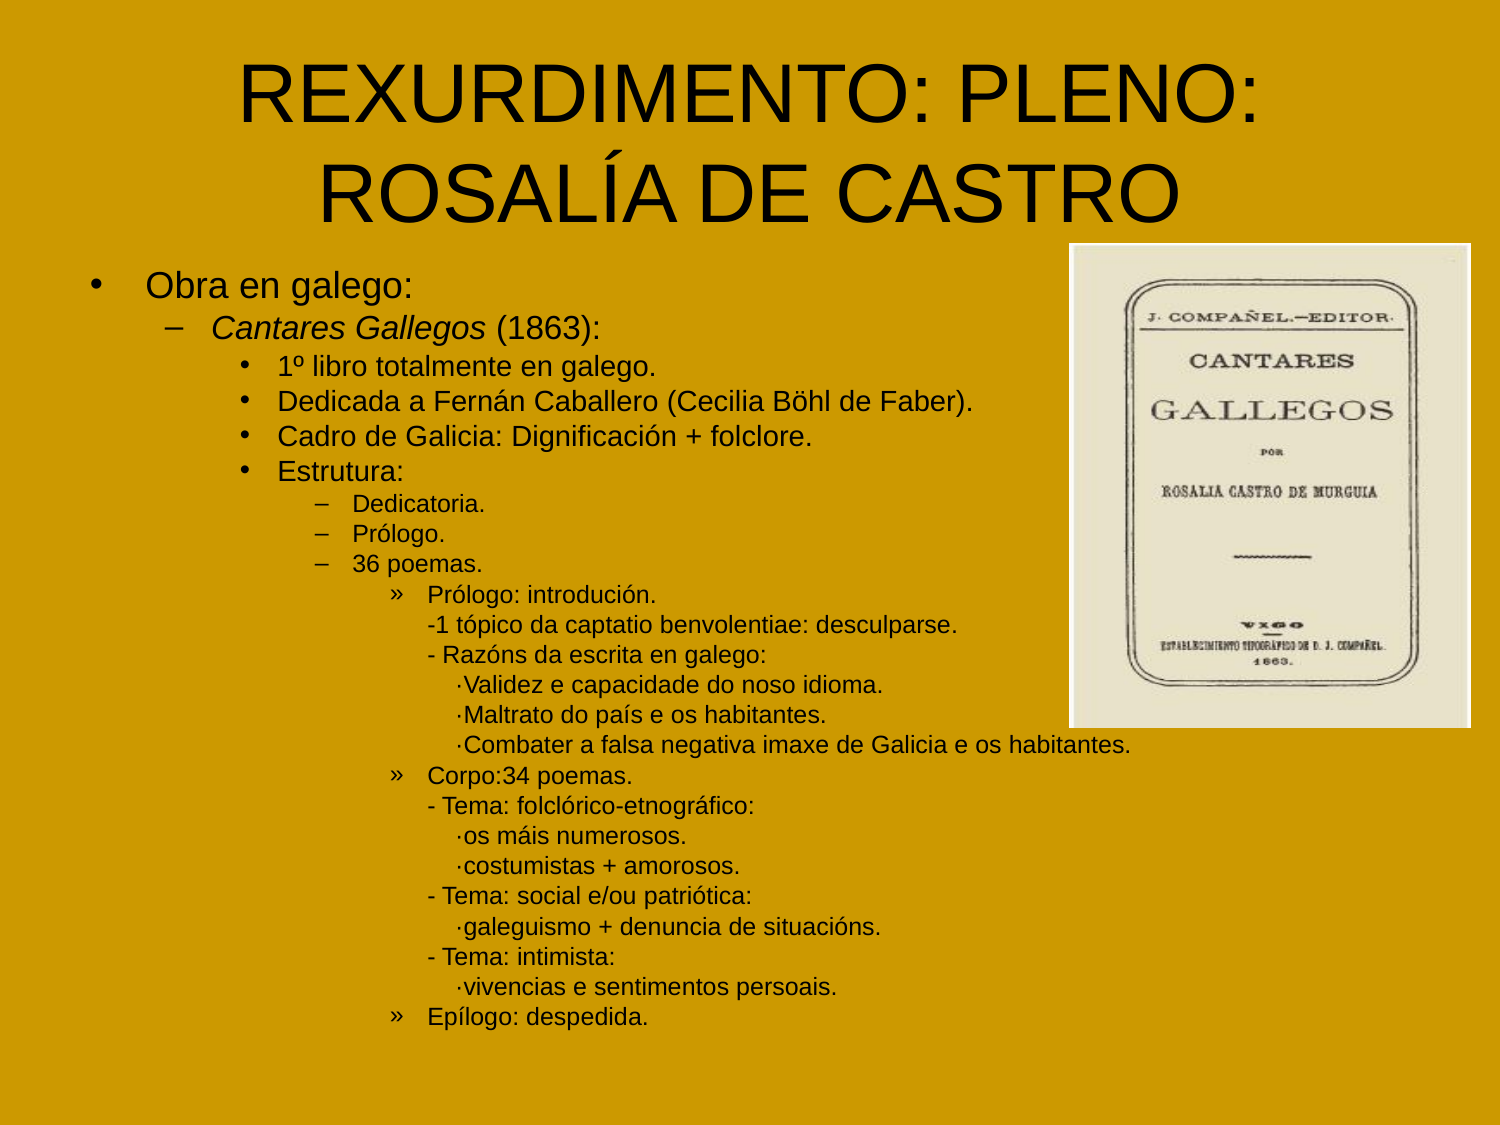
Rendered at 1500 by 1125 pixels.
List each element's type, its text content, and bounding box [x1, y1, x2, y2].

list Obra en galego: Cantares Gallegos (1863): 1º libro totalmente en galego. Dedicada a Fernán Caballero (Cecilia Böhl de Faber). Cadro de Galicia: Dignificación + folclore. Estrutura: Dedicatoria. Prólogo. 36 poemas. Prólogo: introdución. -1 tópico da captatio benvolentiae: desculparse. - Razóns da escrita en galego: ·Validez e capacidade do noso idioma. ·Maltrato do país e os habitantes. ·Combater a falsa negativa imaxe de Galicia e os habitantes. Corpo:34 poemas. - Tema: folclórico-etnográfico: ·os máis numerosos. ·costumistas + amorosos. - Tema: social e/ou patriótica: ·galeguismo + denuncia de situacións. - Tema: intimista: ·vivencias e sentimentos persoais. Epílogo: despedida. [74, 262, 1426, 1038]
title REXURDIMENTO: PLENO: ROSALÍA DE CASTRO [74, 30, 1426, 247]
picture [1068, 243, 1471, 729]
